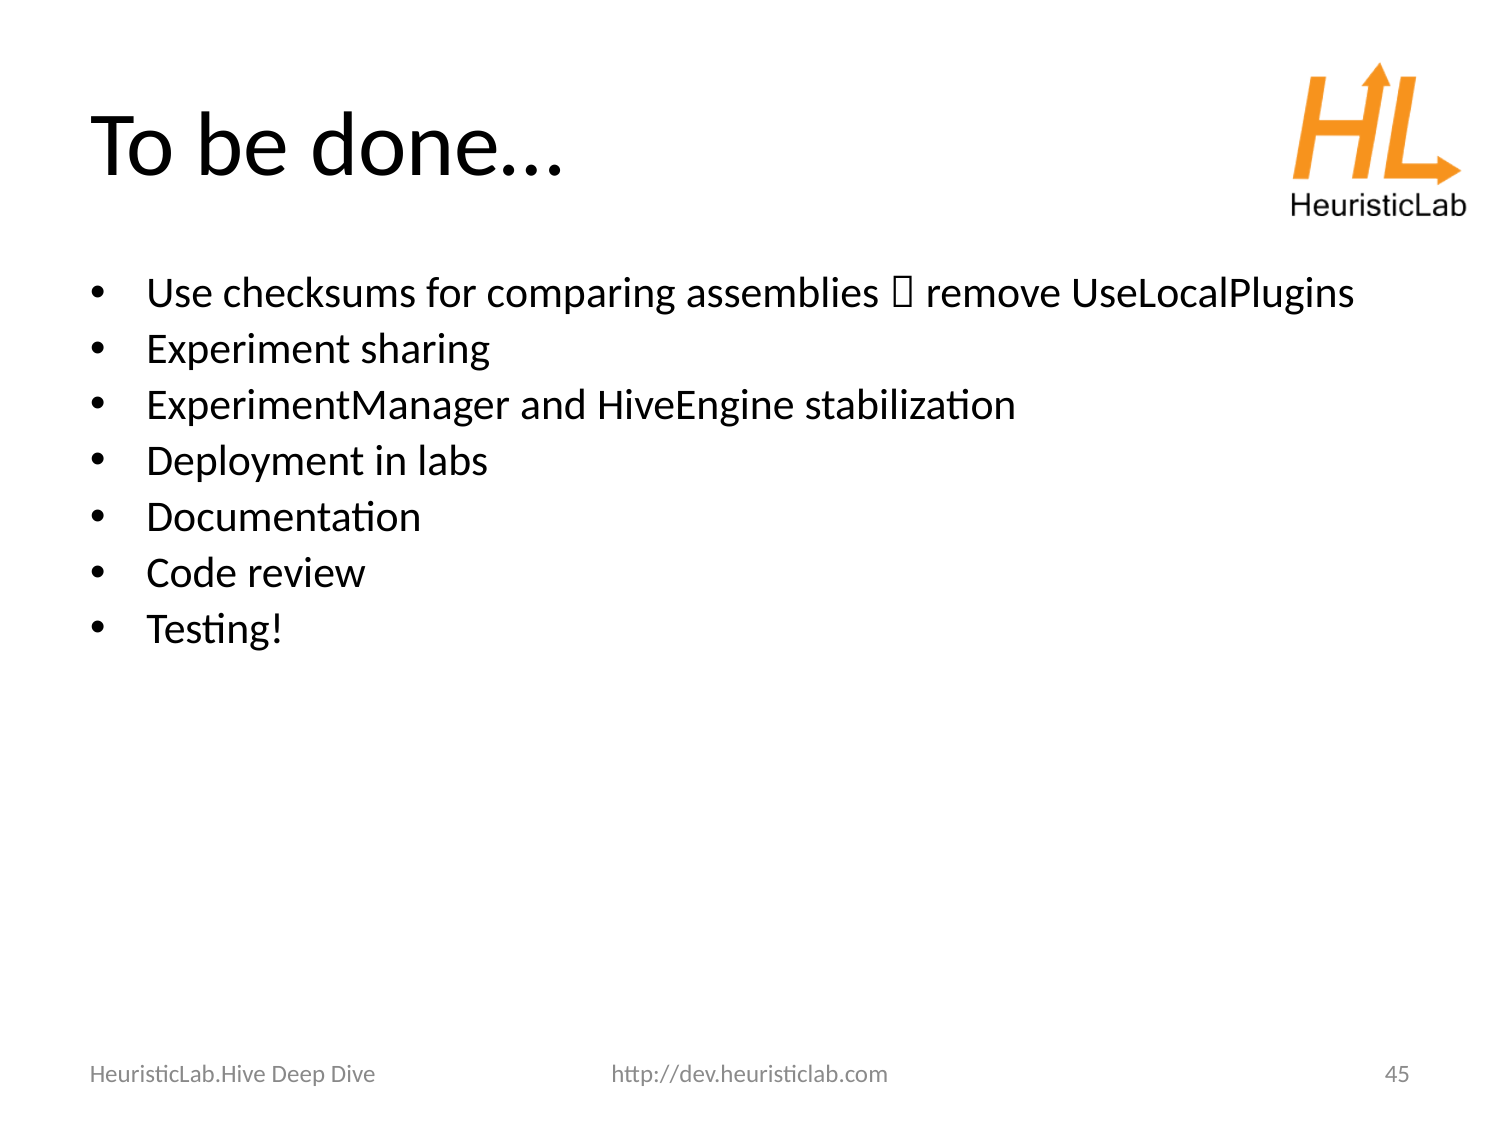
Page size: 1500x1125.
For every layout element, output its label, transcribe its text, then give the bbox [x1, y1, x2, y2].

list Use checksums for comparing assemblies  remove UseLocalPlugins Experiment sharing ExperimentManager and HiveEngine stabilization Deployment in labs Documentation Code review Testing! [74, 262, 1426, 1006]
text_box 45 [1074, 1042, 1425, 1103]
picture [1281, 27, 1474, 244]
title To be done… [74, 44, 1282, 233]
text_box HeuristicLab.Hive Deep Dive [75, 1042, 425, 1103]
text_box http://dev.heuristiclab.com [512, 1042, 988, 1103]
